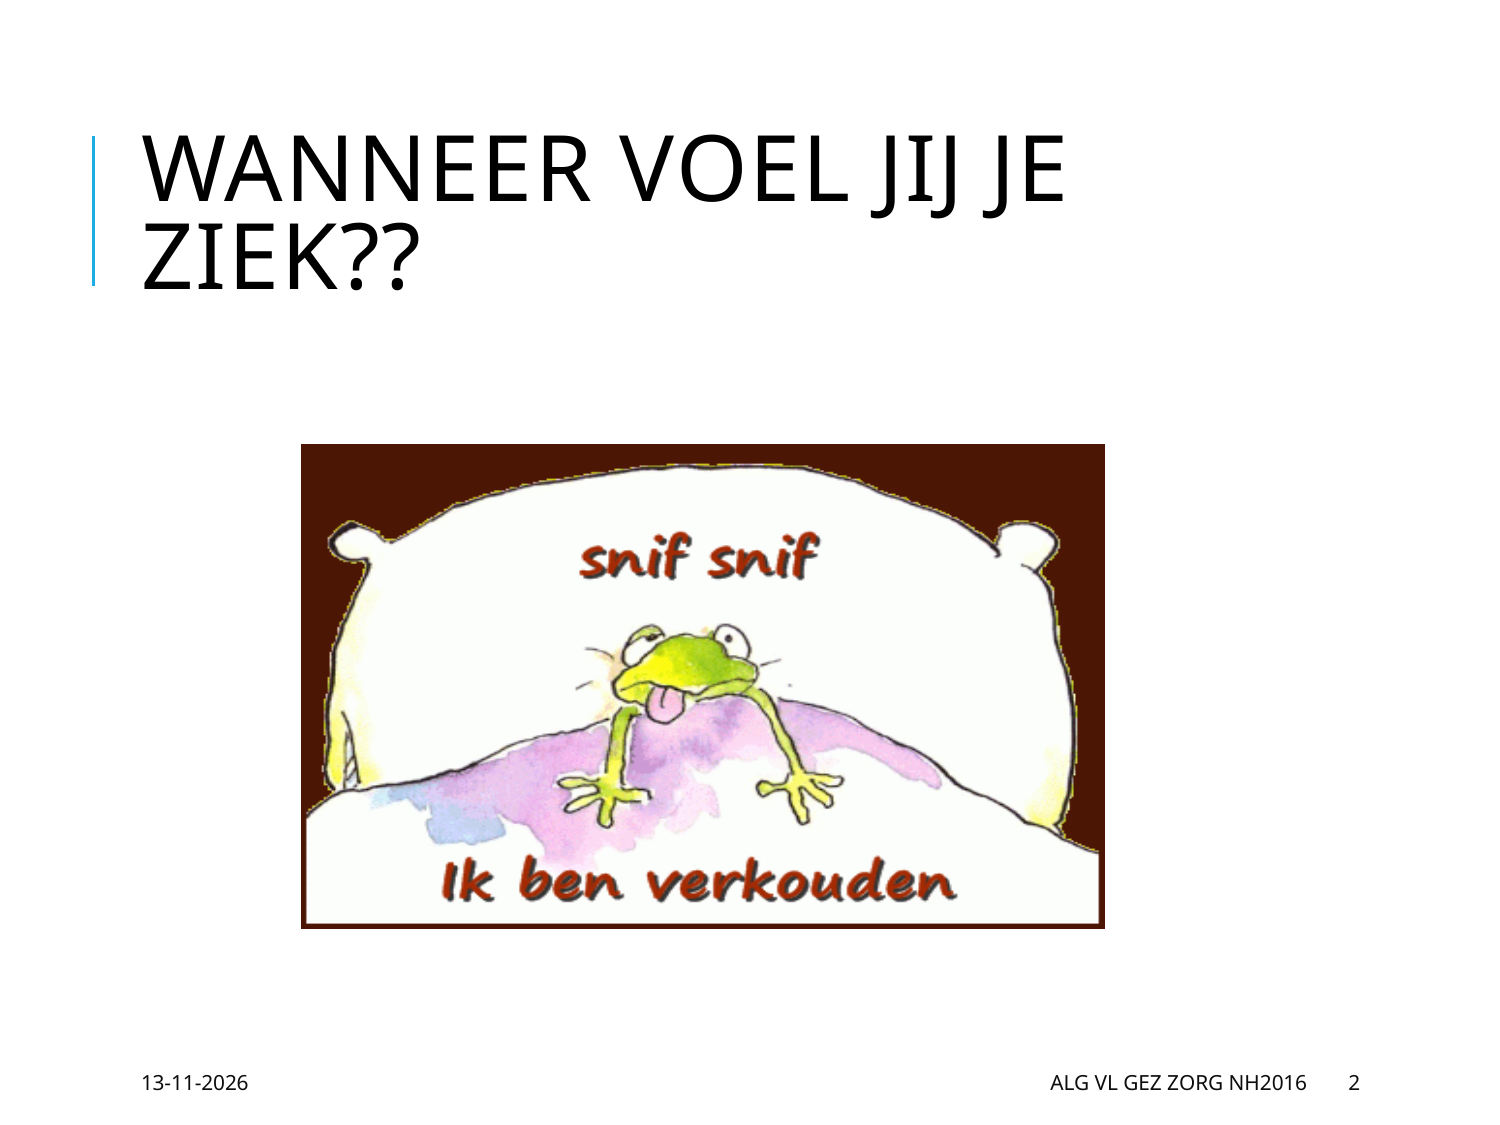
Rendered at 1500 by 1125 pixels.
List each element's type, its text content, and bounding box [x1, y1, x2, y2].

picture [300, 444, 1105, 929]
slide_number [126, 1061, 392, 1107]
footer Alg VL gez zorg NH2016 [595, 1061, 1322, 1107]
slide_number 2 [1333, 1061, 1454, 1107]
title Wanneer voel jij je ziek?? [126, 96, 1322, 342]
